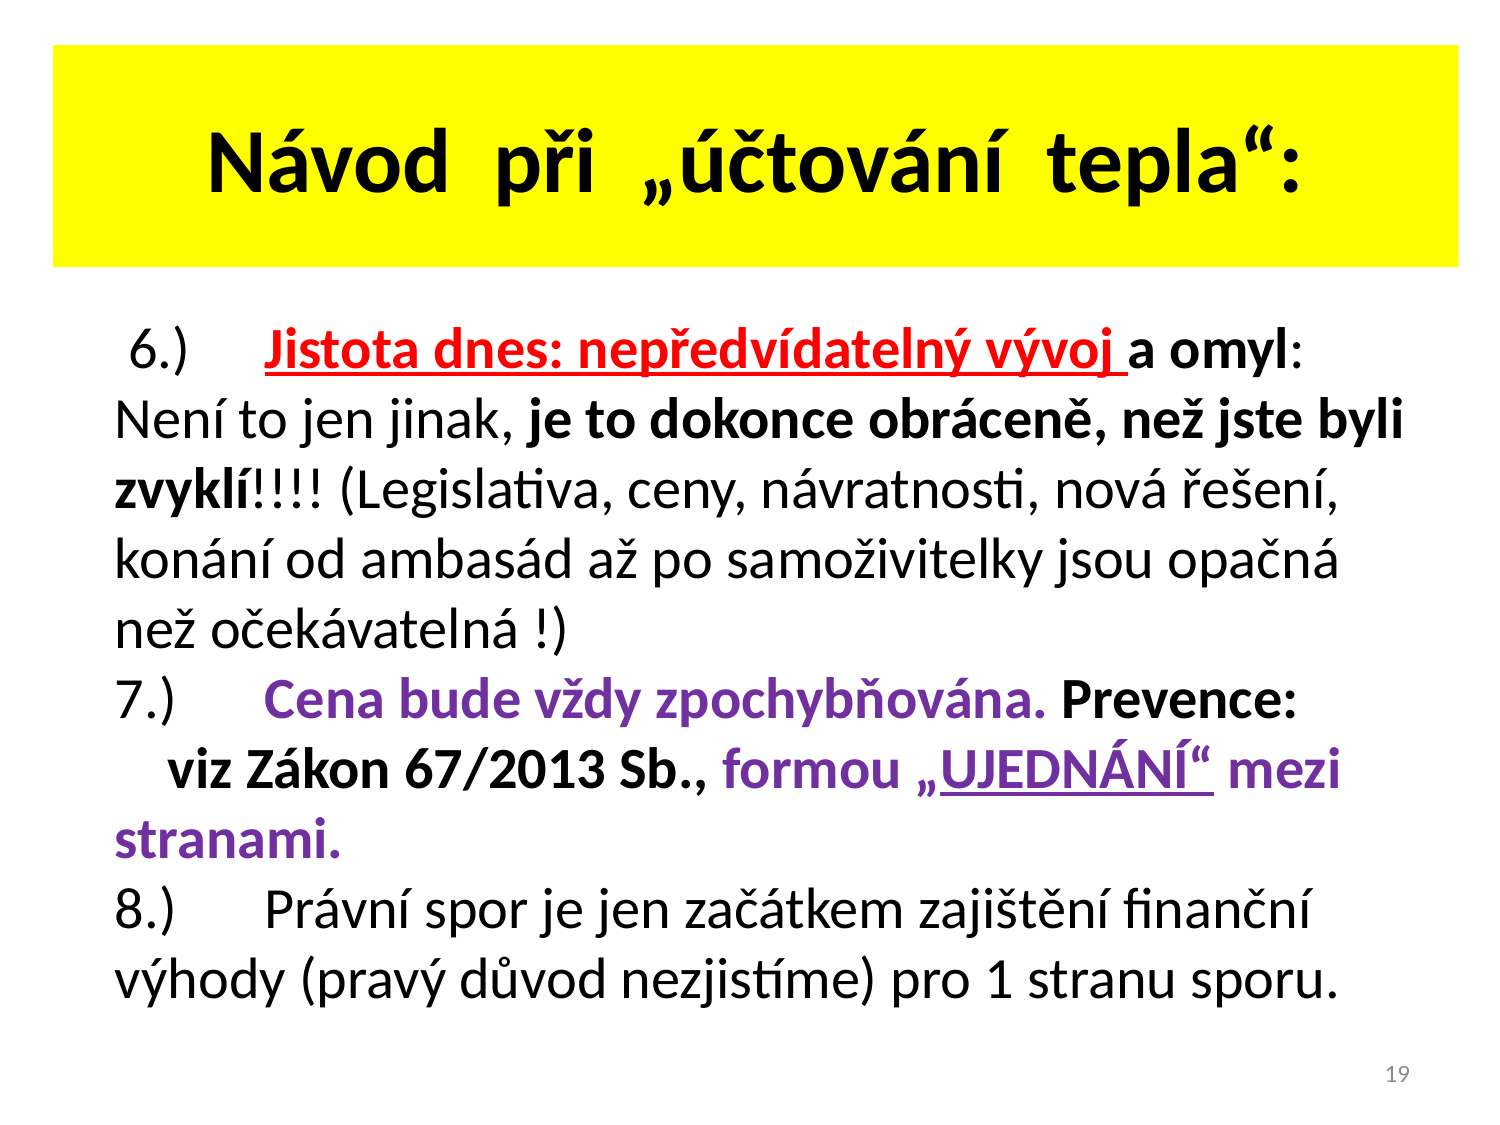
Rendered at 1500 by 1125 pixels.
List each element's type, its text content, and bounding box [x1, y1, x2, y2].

text_box 6.) Jistota dnes: nepředvídatelný vývoj a omyl: Není to jen jinak, je to dokonce obráceně, než jste byli zvyklí!!!! (Legislativa, ceny, návratnosti, nová řešení, konání od ambasád až po samoživitelky jsou opačná než očekávatelná !) 7.) Cena bude vždy zpochybňována. Prevence: viz Zákon 67/2013 Sb., formou „UJEDNÁNÍ“ mezi stranami. 8.) Právní spor je jen začátkem zajištění finanční výhody (pravý důvod nezjistíme) pro 1 stranu sporu. [100, 302, 1424, 1088]
title Návod při „účtování tepla“: [53, 45, 1459, 268]
slide_number 19 [1074, 1042, 1425, 1103]
